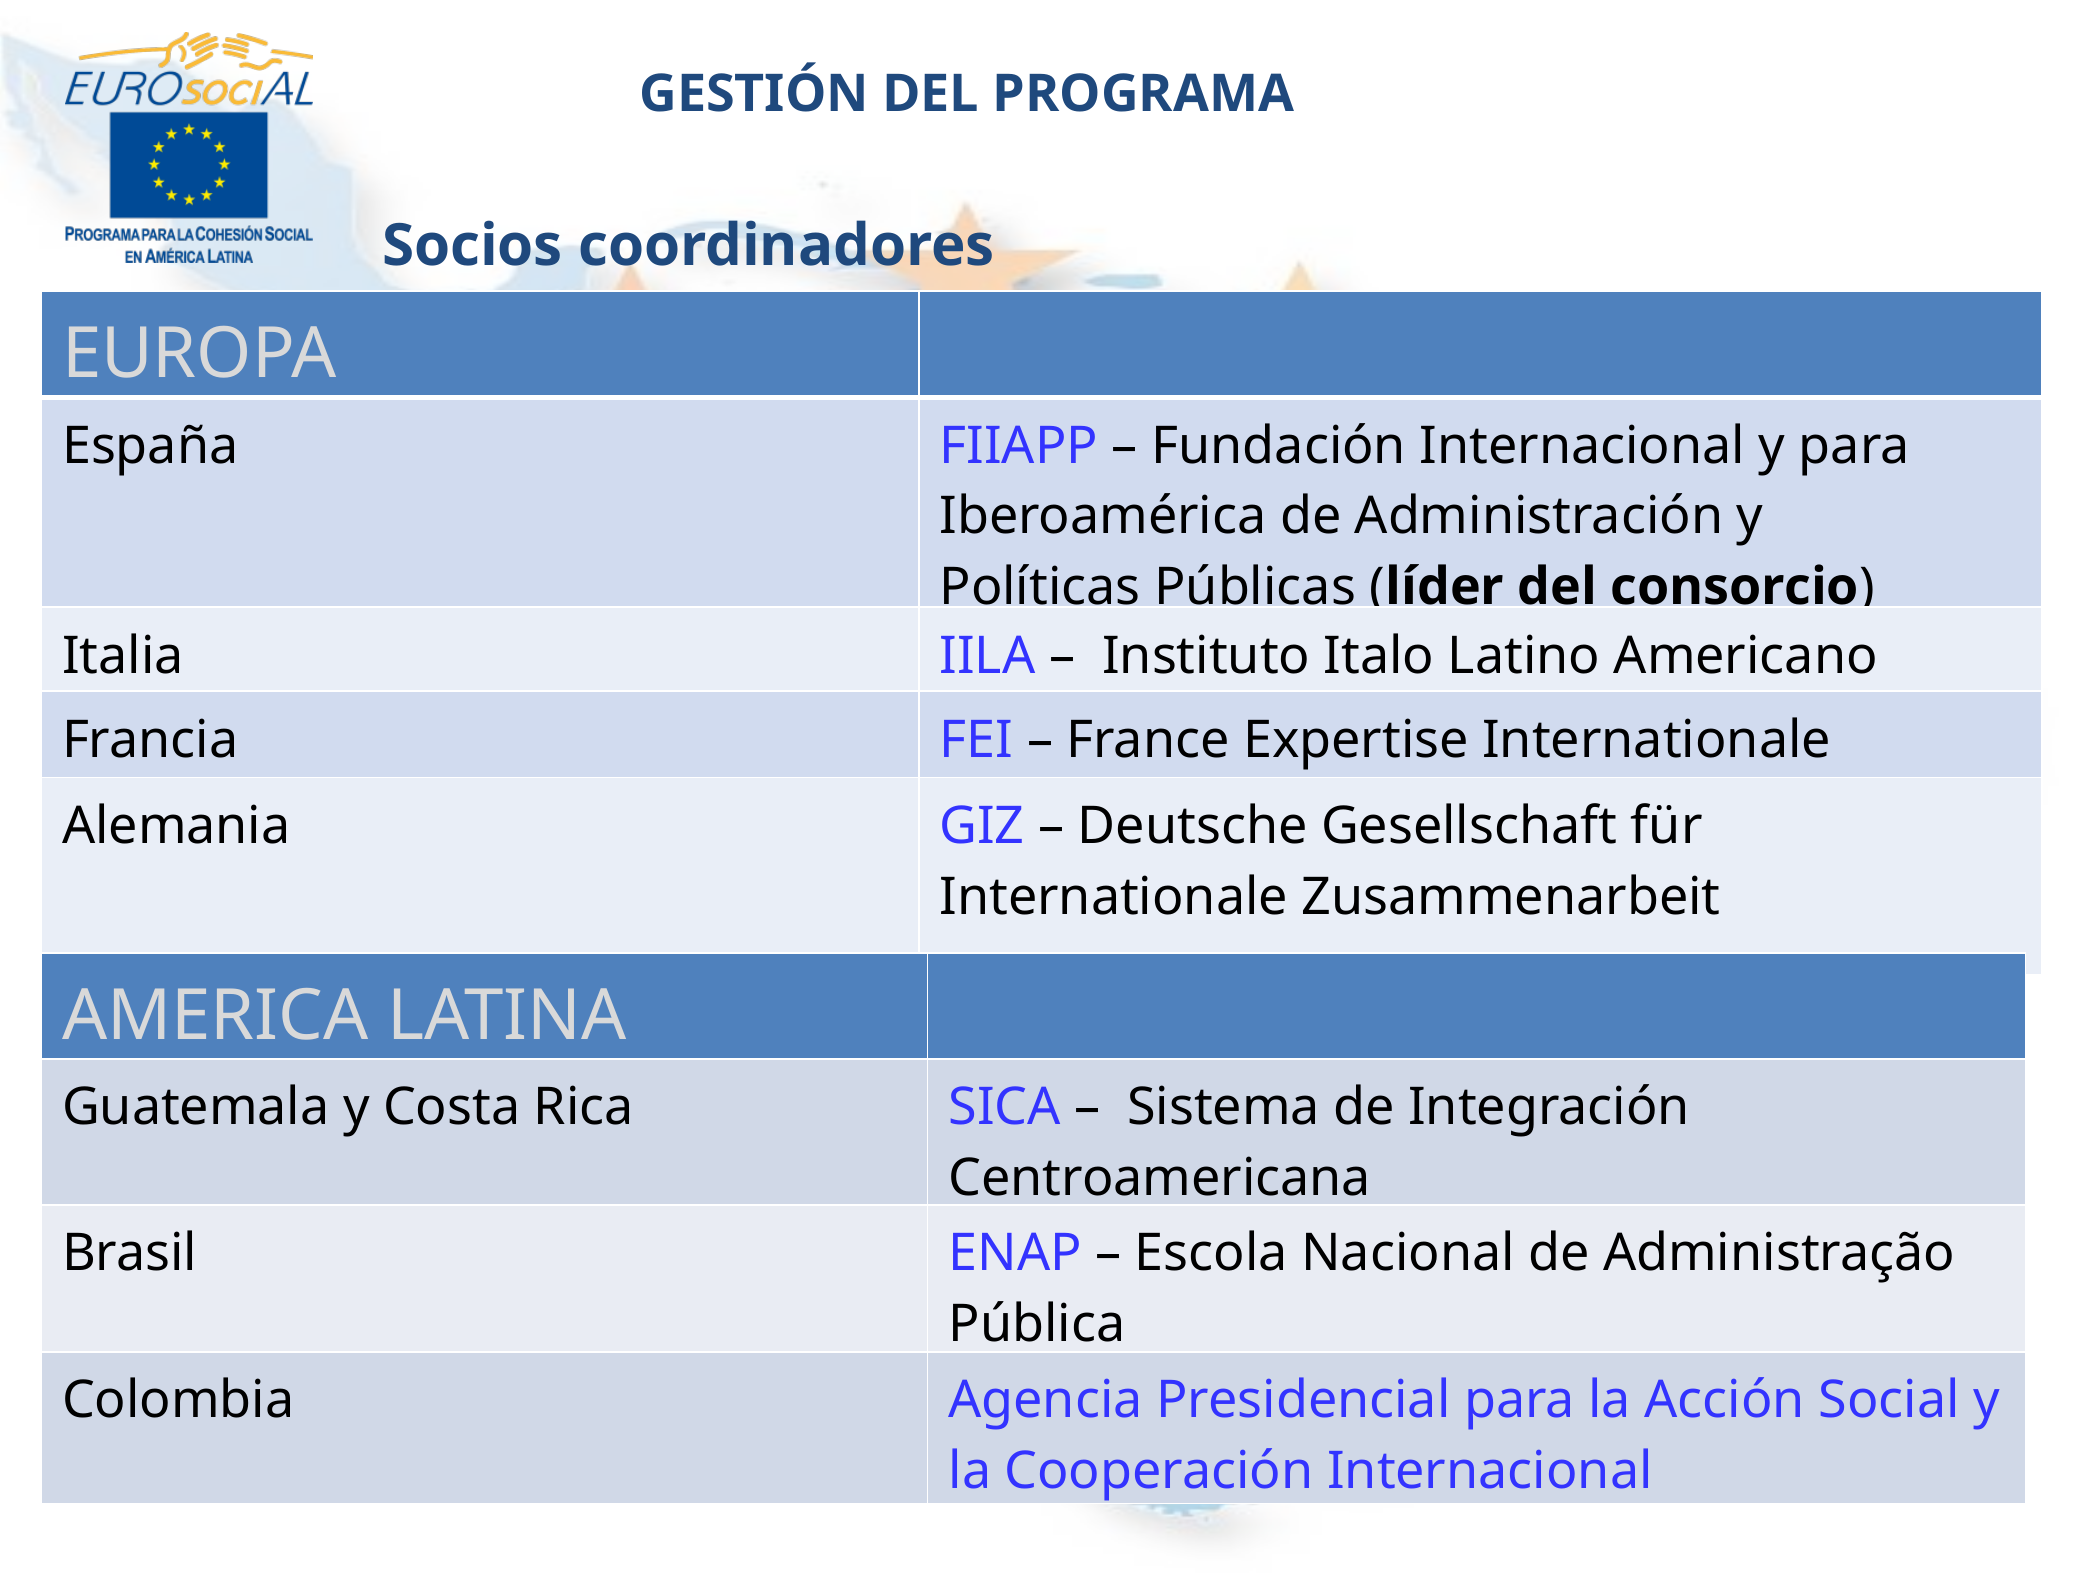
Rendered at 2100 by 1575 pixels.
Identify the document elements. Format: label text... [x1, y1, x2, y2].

table_cell Agencia Presidencial para la Acción Social y la Cooperación Internacional [928, 1353, 2025, 1503]
table_header [920, 292, 2041, 395]
table_cell España [42, 400, 918, 606]
table_cell FEI – France Expertise Internationale [920, 692, 2041, 777]
table_cell Colombia [42, 1353, 927, 1503]
text_box GESTIÓN DEL PROGRAMA [618, 49, 1482, 133]
picture [65, 32, 313, 263]
table_cell SICA – Sistema de Integración Centroamericana [928, 1060, 2025, 1204]
table_header [928, 954, 2025, 1058]
text_box Socios coordinadores [361, 196, 2015, 288]
table_cell FIIAPP – Fundación Internacional y para Iberoamérica de Administración y Políticas Públicas (líder del consorcio) [920, 400, 2041, 606]
table_cell GIZ – Deutsche Gesellschaft für Internationale Zusammenarbeit [920, 778, 2041, 974]
table_cell Italia [42, 608, 918, 690]
table_cell Brasil [42, 1206, 927, 1351]
table_cell ENAP – Escola Nacional de Administração Pública [928, 1206, 2025, 1351]
table_cell IILA – Instituto Italo Latino Americano [920, 608, 2041, 690]
table_cell Alemania [42, 778, 918, 952]
table_header AMERICA LATINA [42, 954, 927, 1058]
table_cell Francia [42, 692, 918, 777]
table_header EUROPA [42, 292, 918, 395]
table_cell Guatemala y Costa Rica [42, 1060, 927, 1204]
